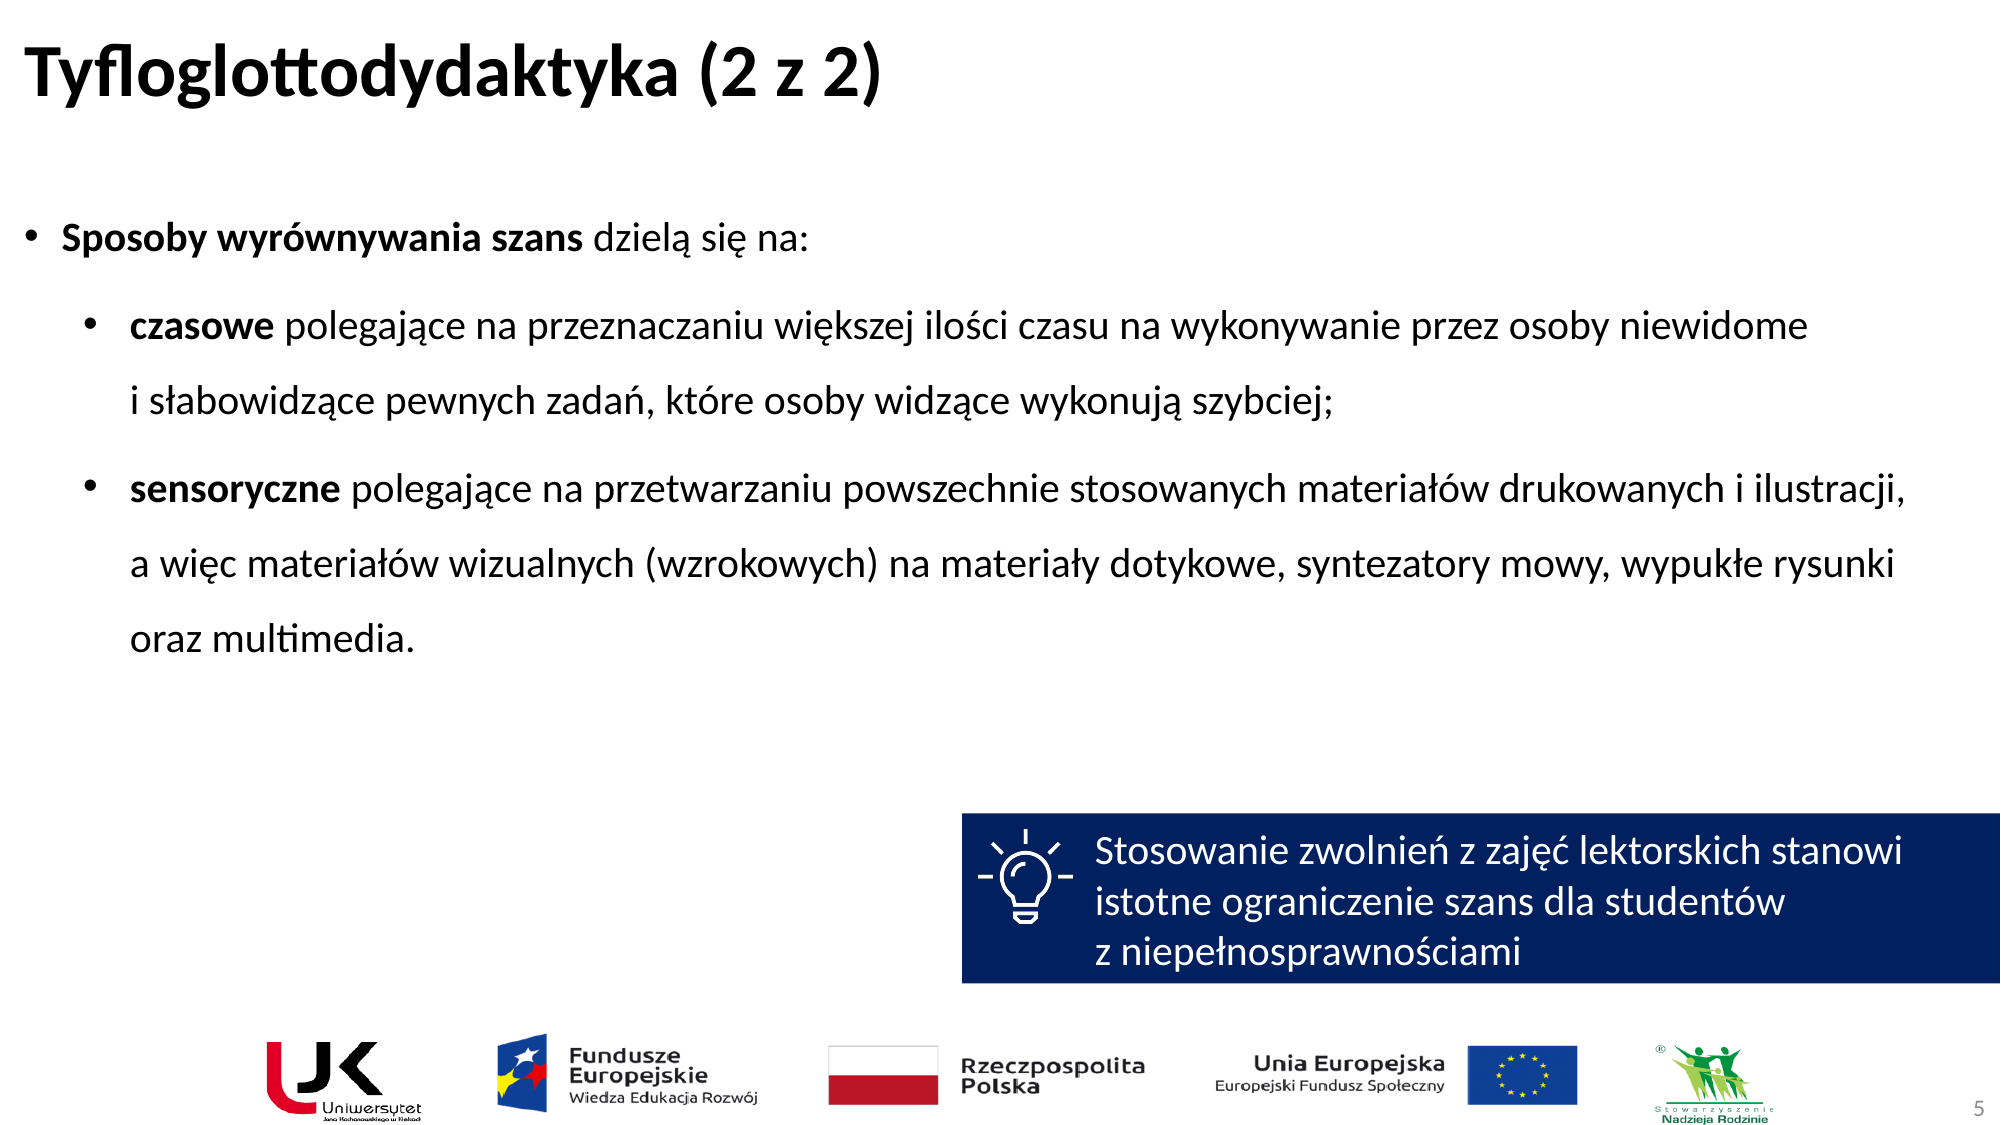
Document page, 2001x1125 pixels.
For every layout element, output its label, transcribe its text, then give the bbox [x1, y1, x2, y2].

picture [463, 1004, 1613, 1125]
picture [961, 813, 1089, 940]
list Sposoby wyrównywania szans dzielą się na: czasowe polegające na przeznaczaniu większej ilości czasu na wykonywanie przez osoby niewidome i słabowidzące pewnych zadań, które osoby widzące wykonują szybciej; sensoryczne polegające na przetwarzaniu powszechnie stosowanych materiałów drukowanych i ilustracji, a więc materiałów wizualnych (wzrokowych) na materiały dotykowe, syntezatory mowy, wypukłe rysunki oraz multimedia. [24, 184, 1950, 713]
text_box Stosowanie zwolnień z zajęć lektorskich stanowi istotne ograniczenie szans dla studentów z niepełnosprawnościami [961, 812, 2000, 984]
picture [266, 1042, 421, 1122]
picture [1655, 1044, 1774, 1125]
slide_number 5 [1832, 1089, 2000, 1125]
title Tyfloglottodydaktyka (2 z 2) [24, 10, 1549, 124]
